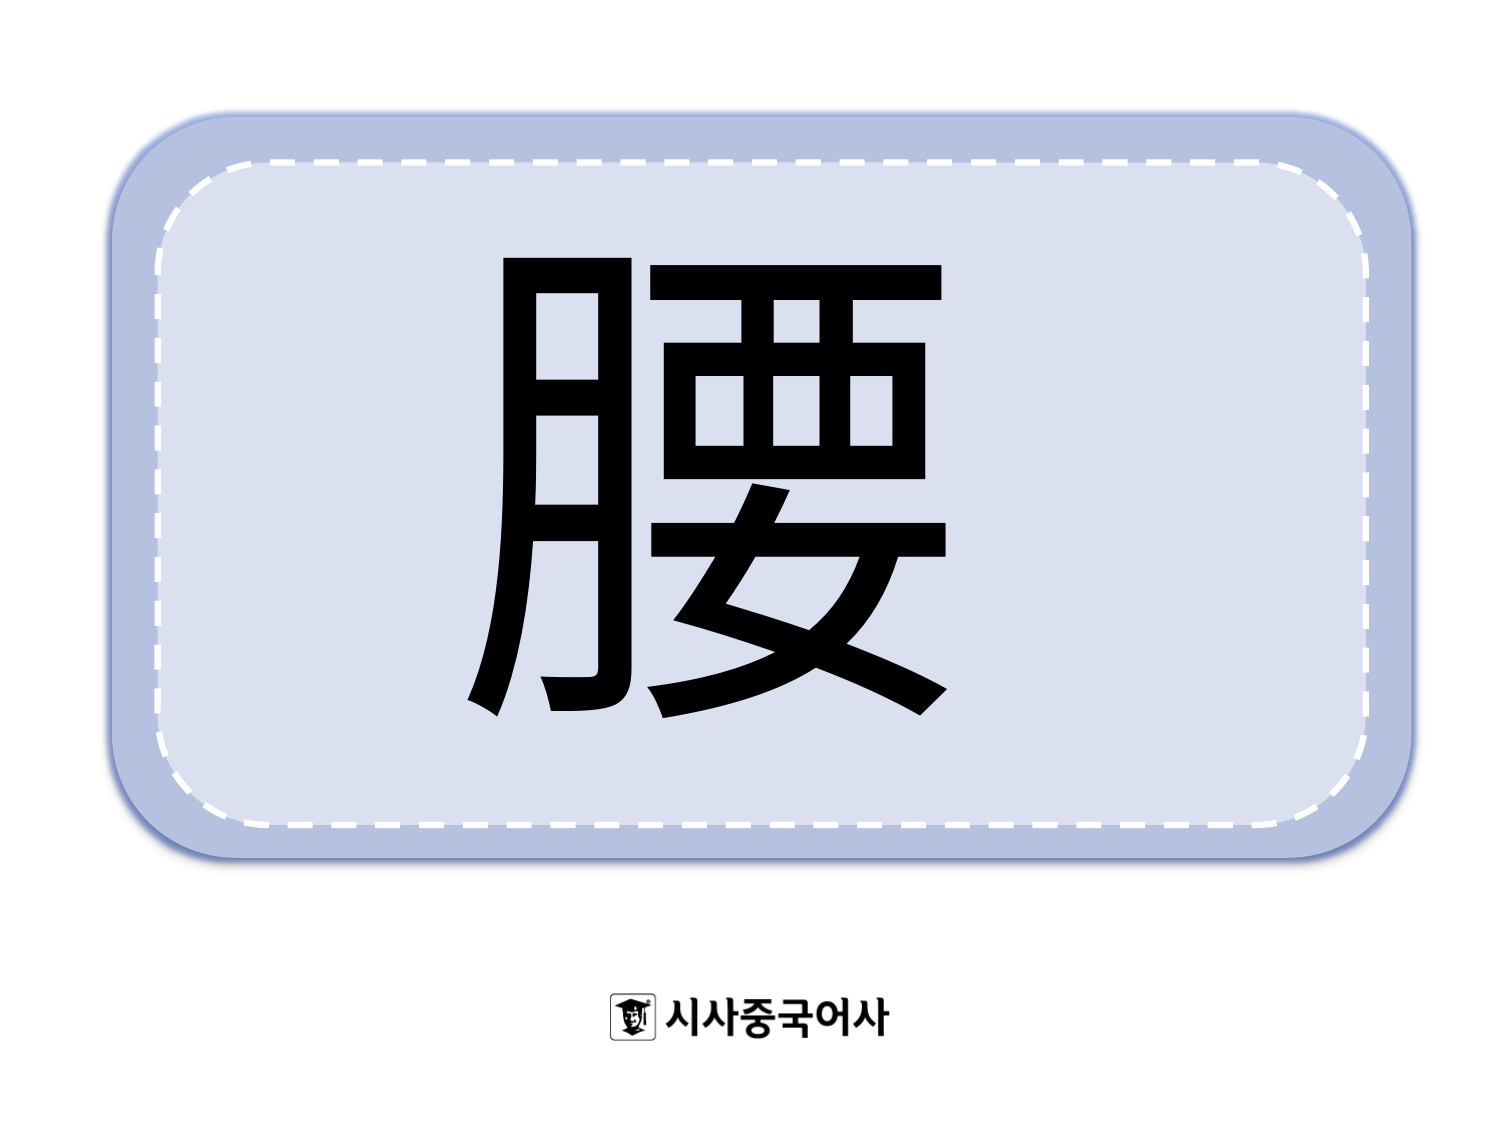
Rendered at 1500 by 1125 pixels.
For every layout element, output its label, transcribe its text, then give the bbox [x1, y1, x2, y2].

text_box [162, 160, 1371, 824]
text_box 腰 [171, 137, 1380, 800]
picture [602, 987, 898, 1047]
